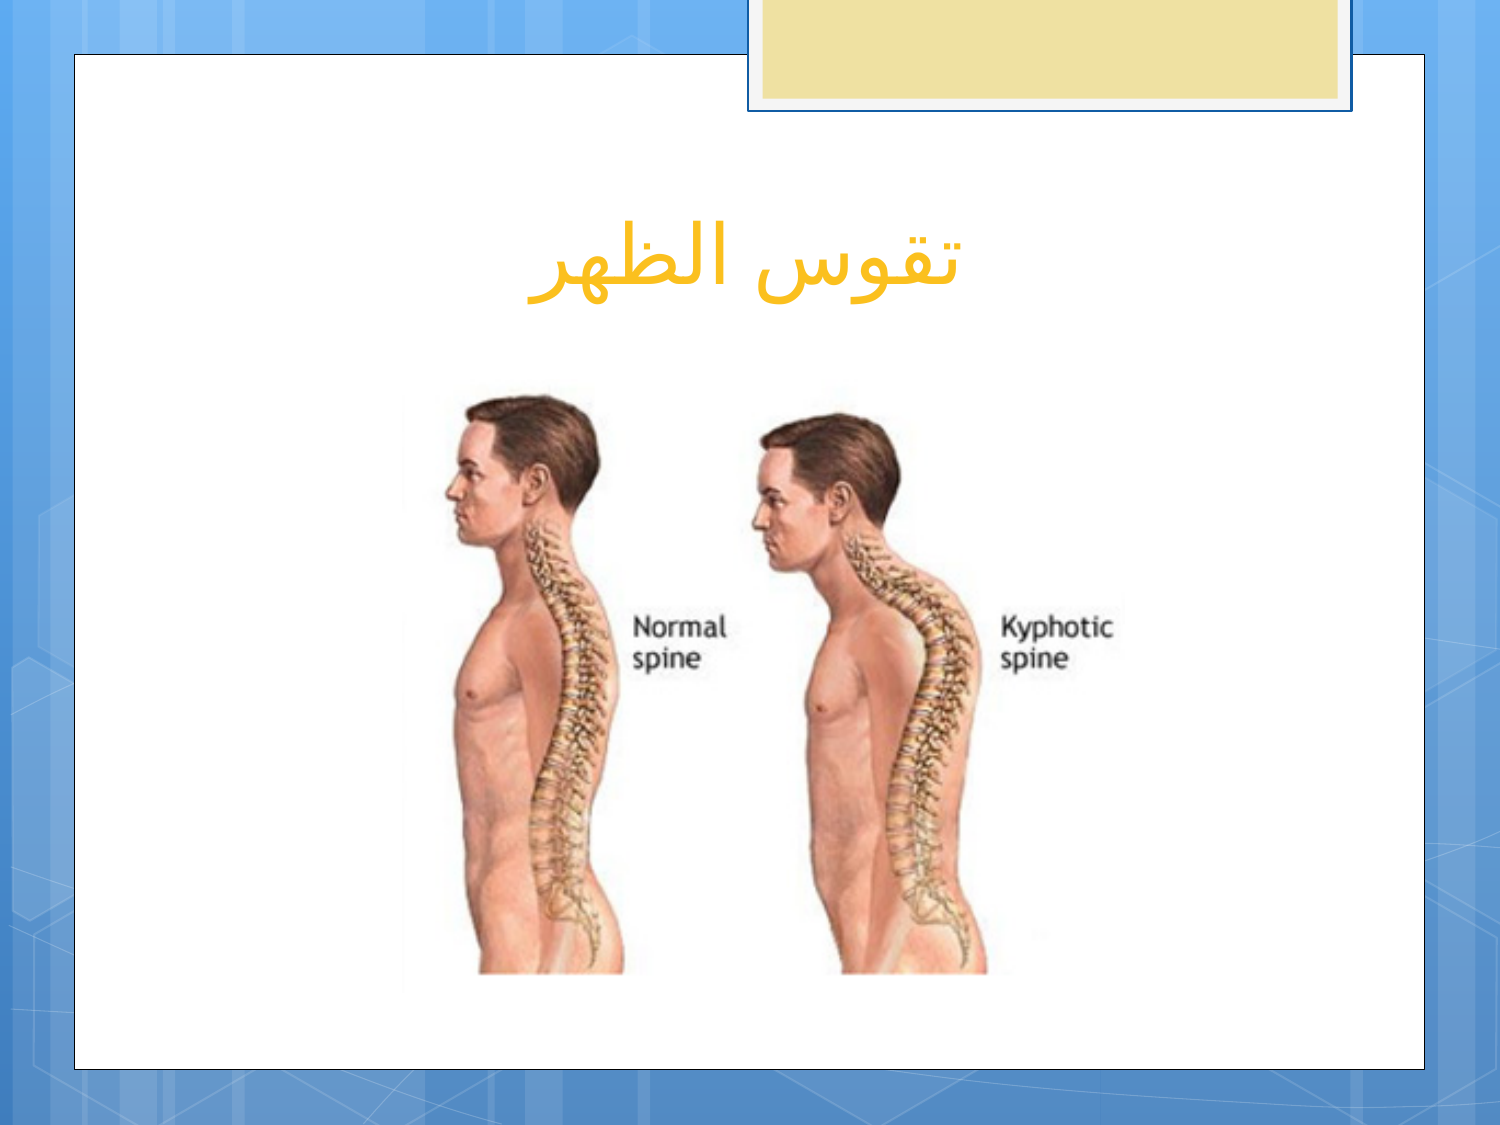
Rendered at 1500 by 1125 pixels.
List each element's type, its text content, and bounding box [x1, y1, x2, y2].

title تقوس الظهر [171, 120, 1324, 309]
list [402, 379, 1125, 993]
